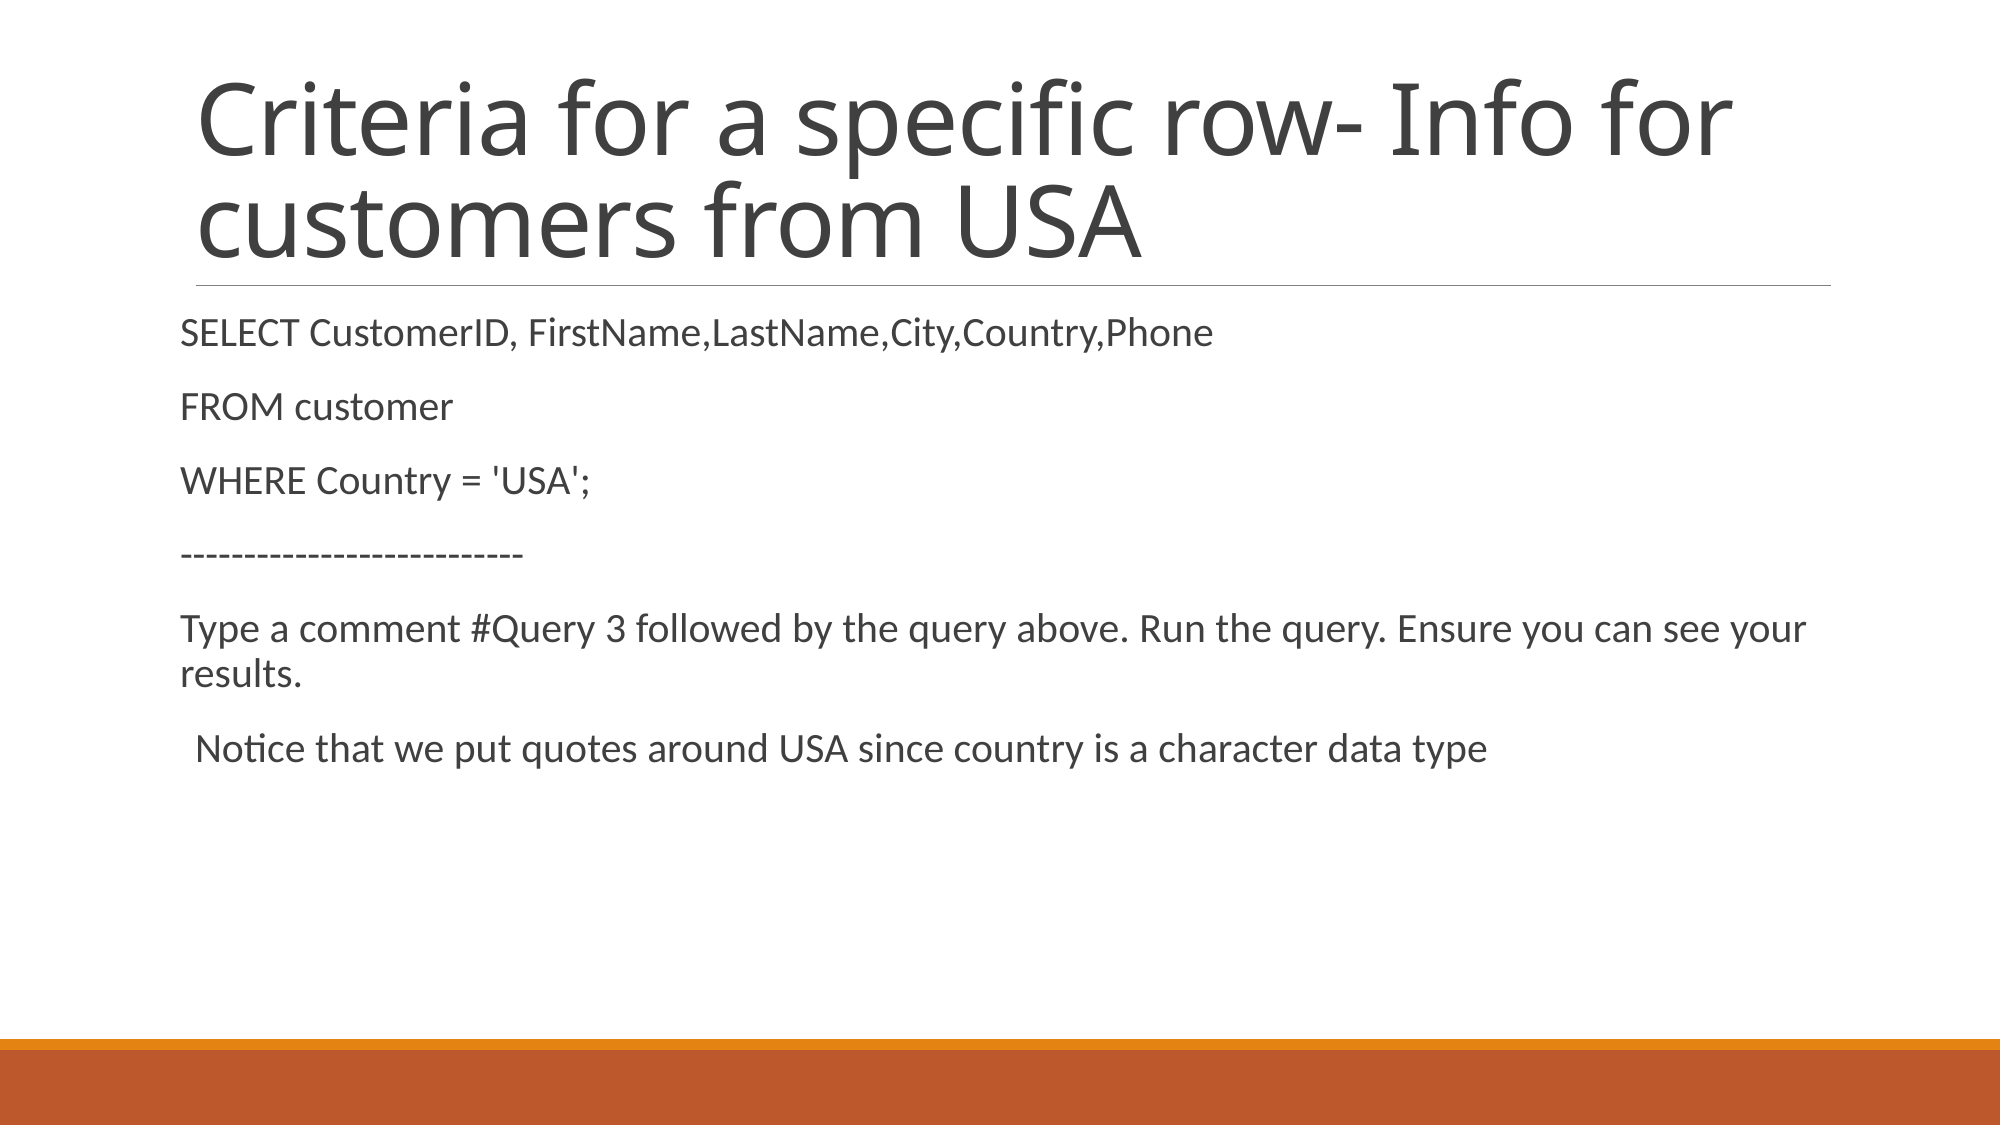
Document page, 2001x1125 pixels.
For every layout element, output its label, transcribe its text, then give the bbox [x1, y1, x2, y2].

list SELECT CustomerID, FirstName,LastName,City,Country,Phone FROM customer WHERE Country = 'USA'; --------------------------- Type a comment #Query 3 followed by the query above. Run the query. Ensure you can see your results. Notice that we put quotes around USA since country is a character data type [180, 302, 1830, 963]
title Criteria for a specific row- Info for customers from USA [180, 47, 1830, 285]
